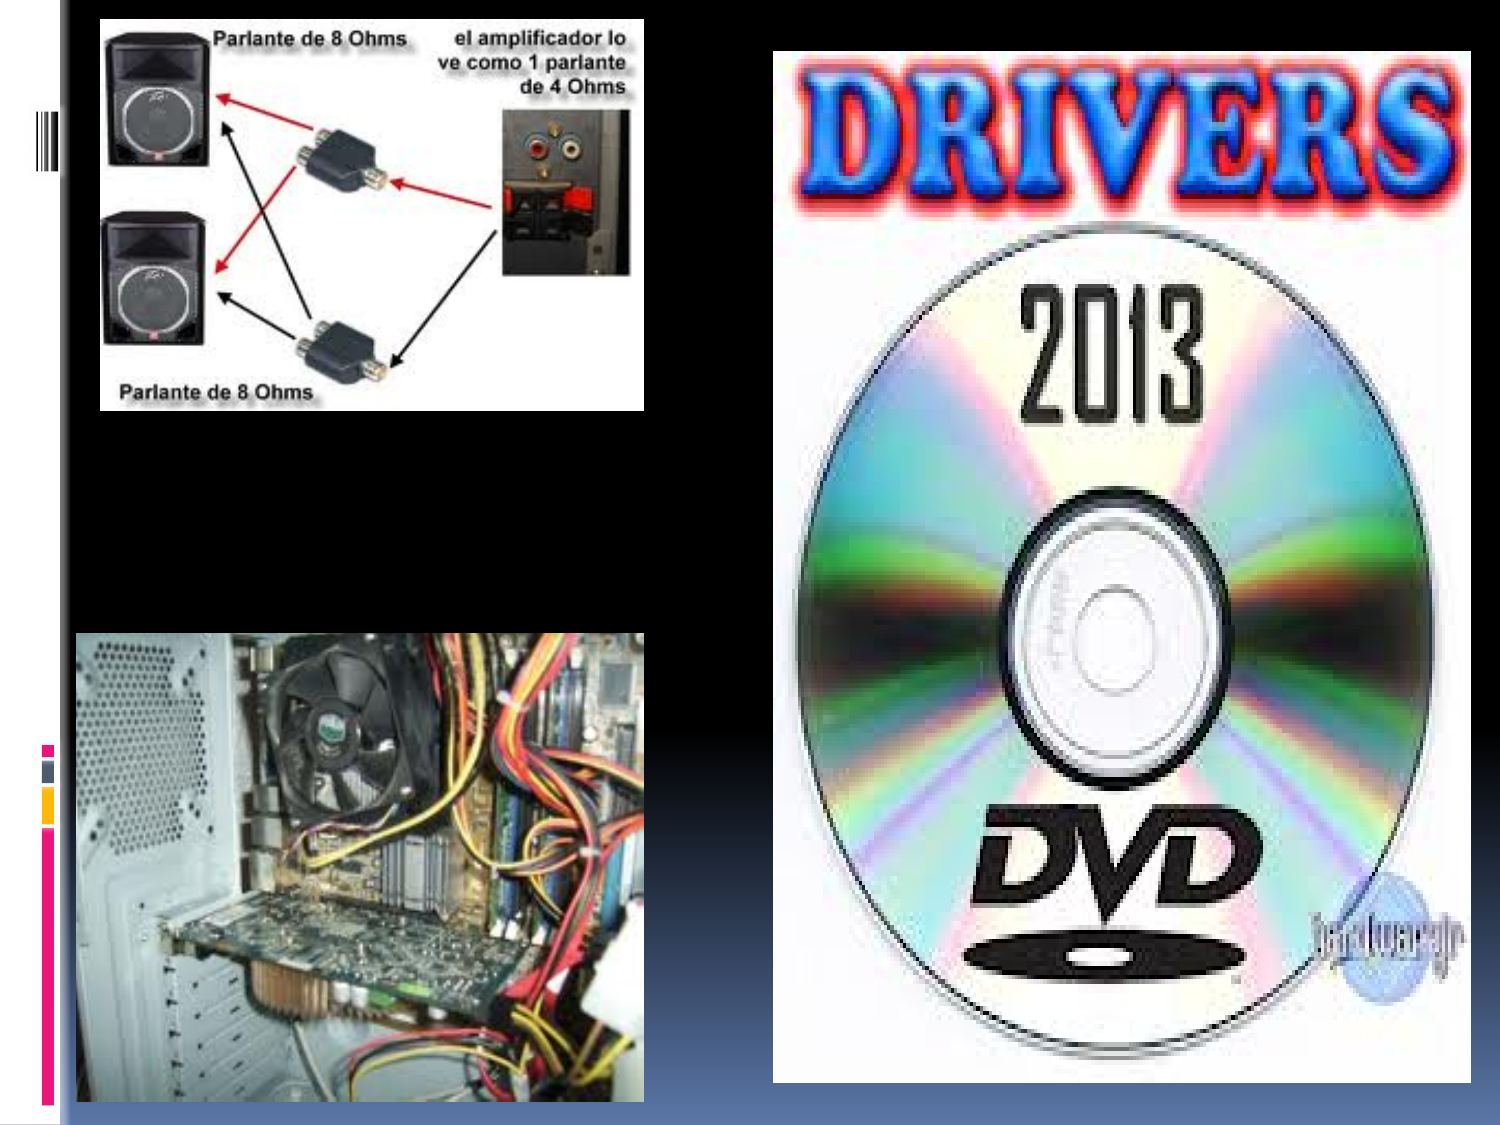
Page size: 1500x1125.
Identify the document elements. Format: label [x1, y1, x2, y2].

picture [99, 18, 645, 412]
picture [773, 51, 1471, 1083]
picture [76, 632, 645, 1103]
